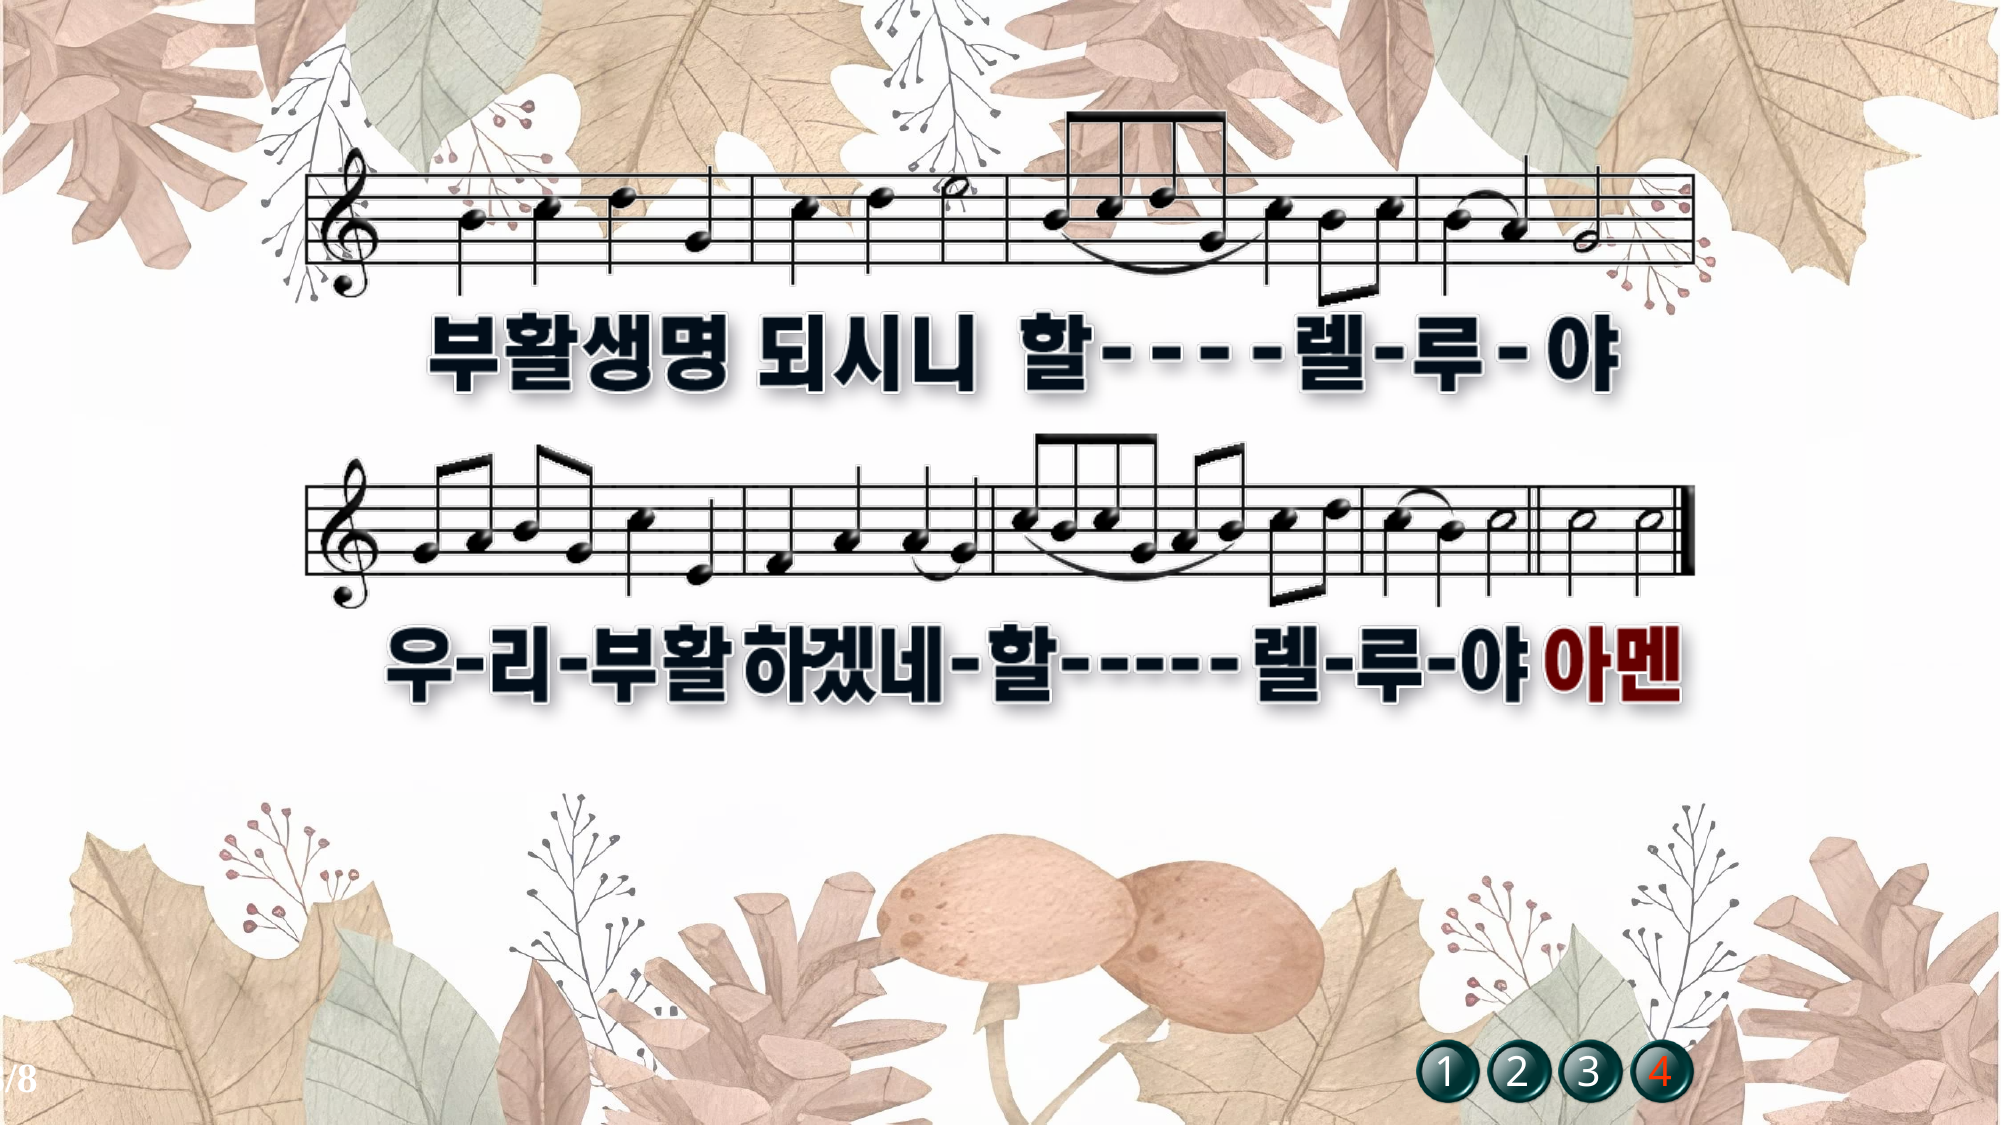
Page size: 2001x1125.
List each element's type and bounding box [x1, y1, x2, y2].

text_box [1484, 1035, 1555, 1106]
text_box [1413, 1035, 1484, 1106]
text_box [1627, 1035, 1697, 1106]
text_box [1555, 1035, 1626, 1106]
picture [0, 0, 2001, 1125]
